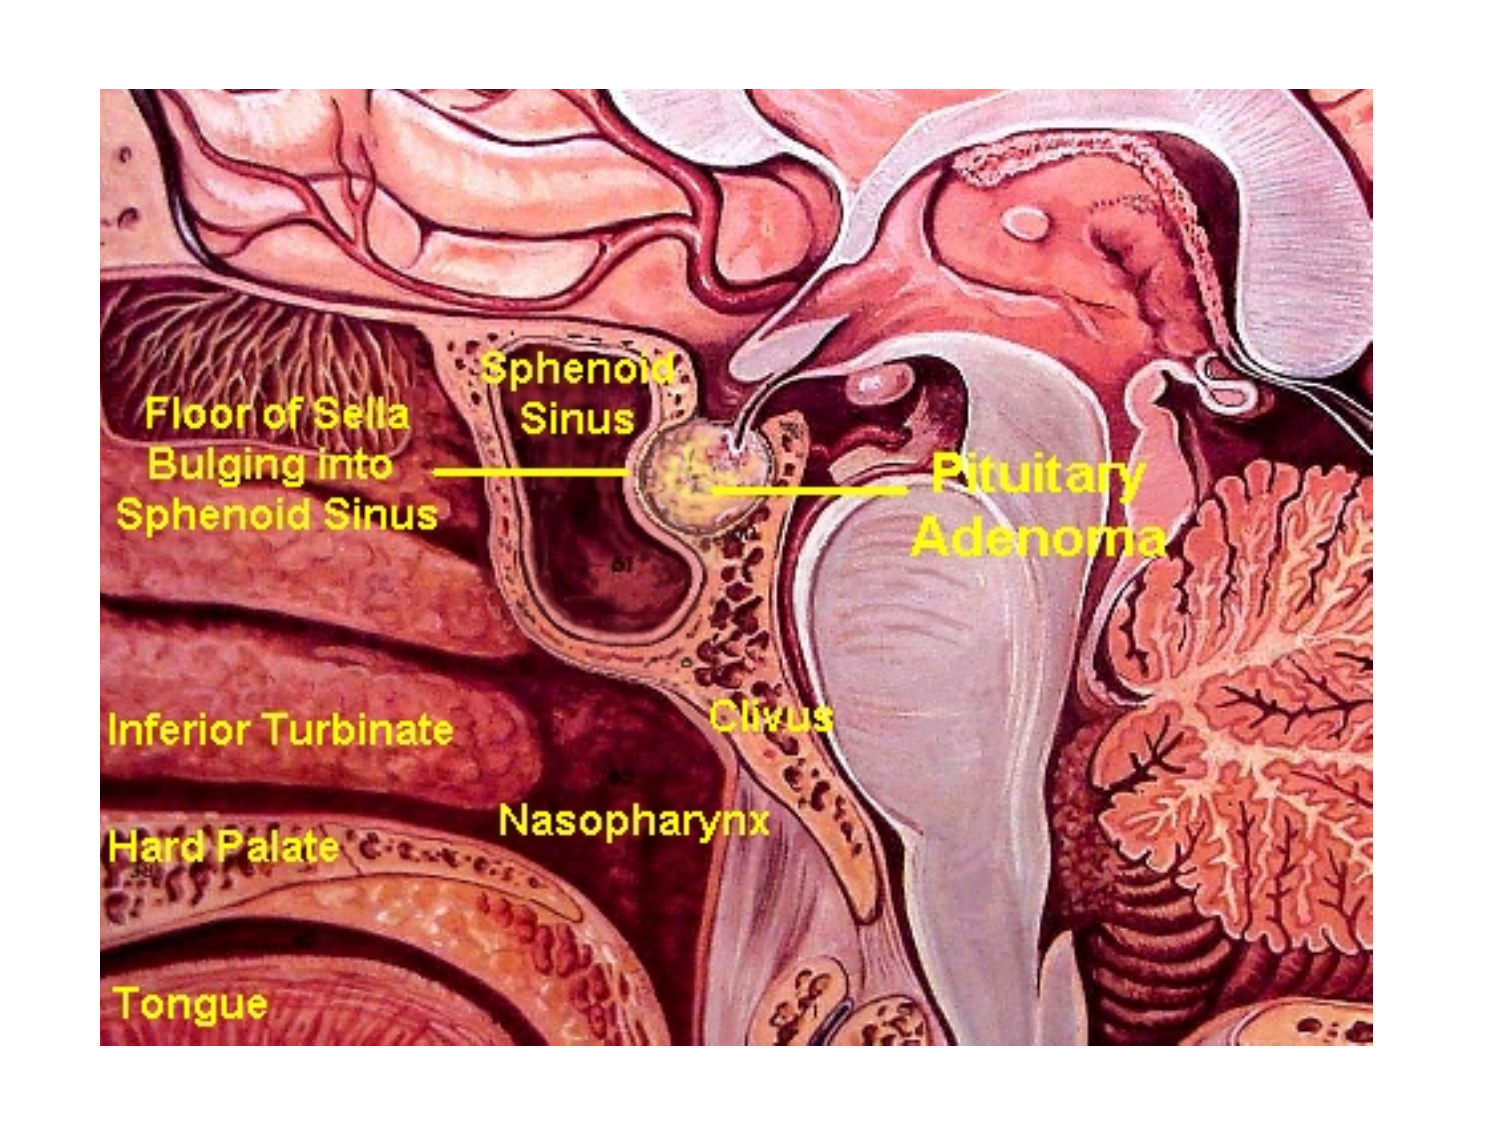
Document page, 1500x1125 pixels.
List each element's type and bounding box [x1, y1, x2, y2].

picture [100, 89, 1373, 1047]
